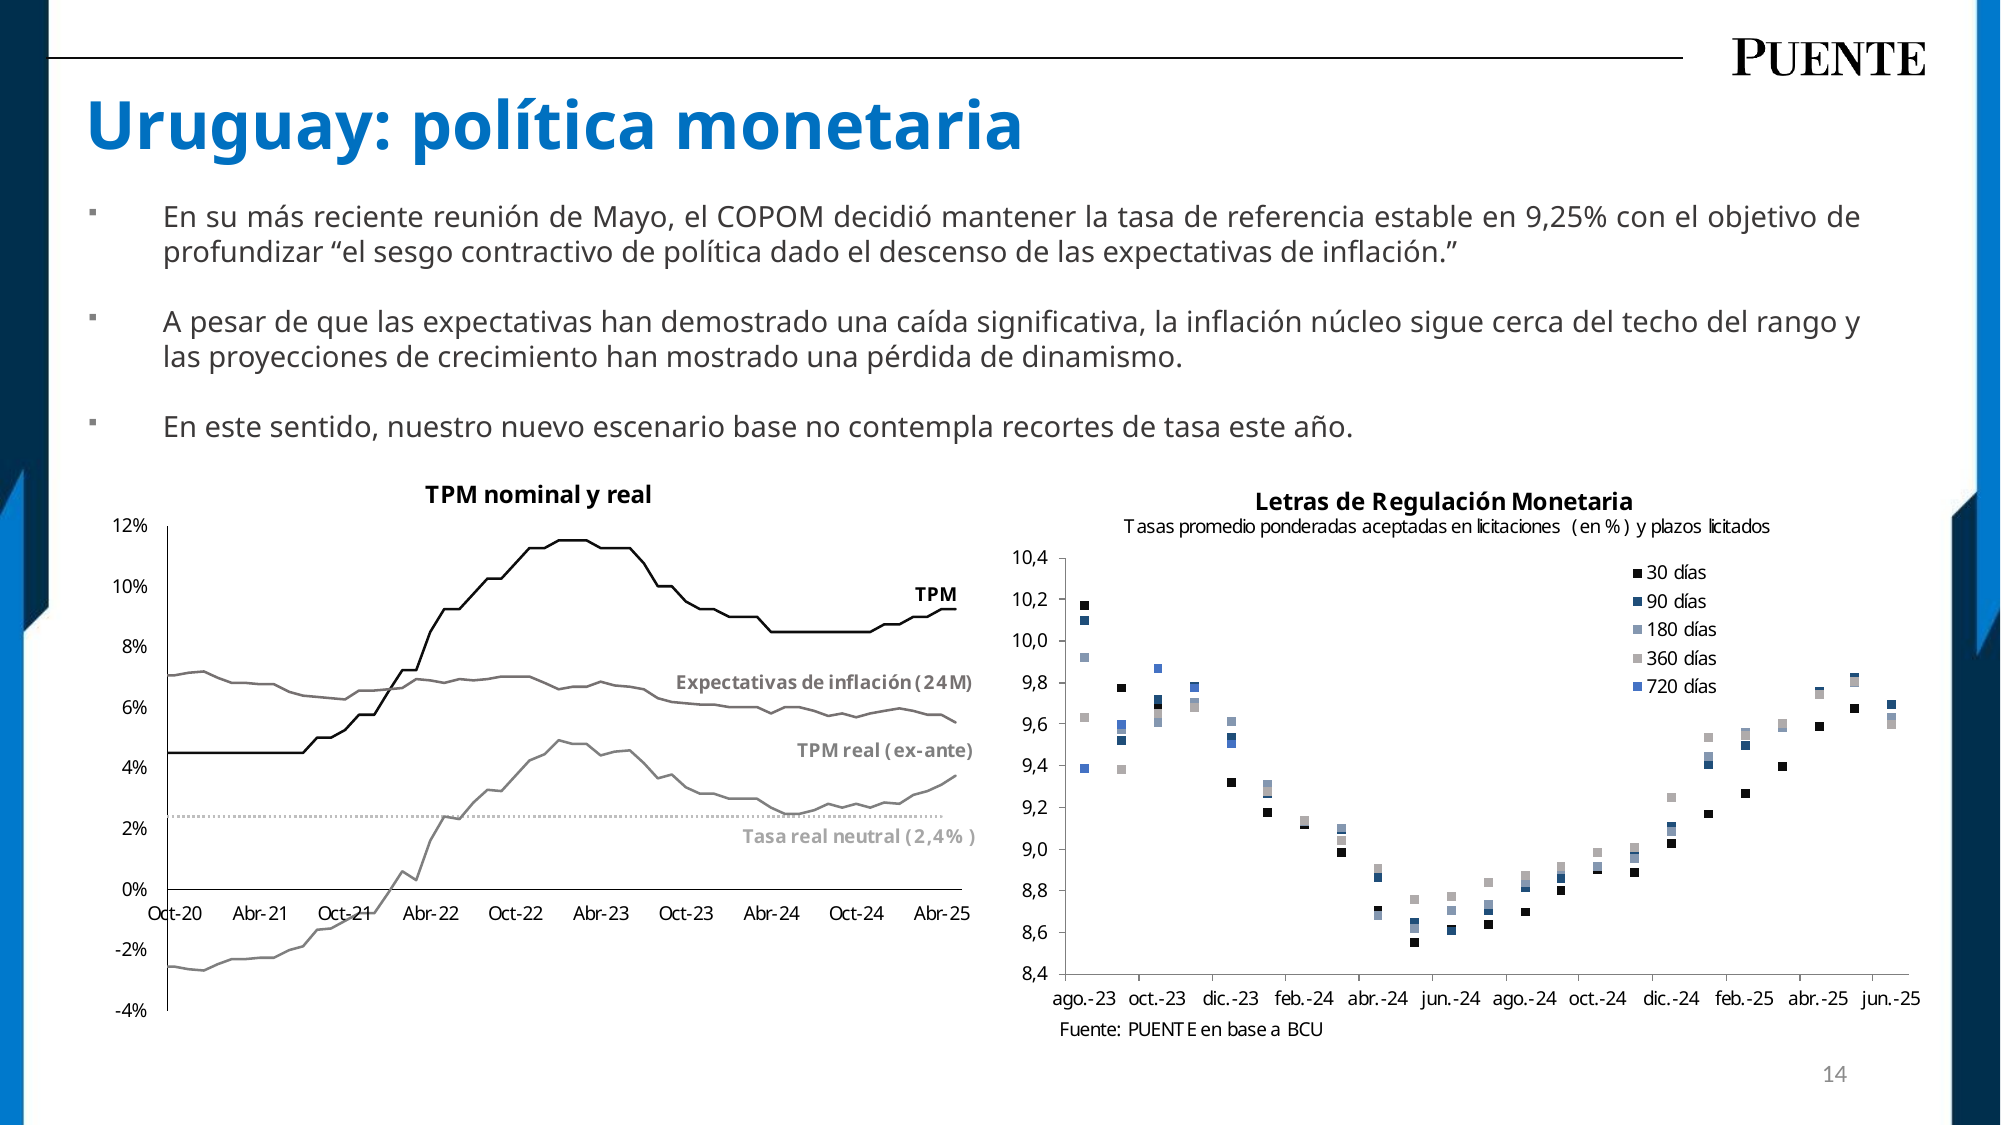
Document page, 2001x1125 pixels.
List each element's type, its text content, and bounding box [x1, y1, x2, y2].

picture [0, 0, 2001, 1125]
slide_number 14 [1412, 1057, 1863, 1103]
text_box Uruguay: política monetaria [83, 80, 1900, 163]
text_box En su más reciente reunión de Mayo, el COPOM decidió mantener la tasa de referencia estable en 9,25% con el objetivo de profundizar “el sesgo contractivo de política dado el descenso de las expectativas de inflación.” A pesar de que las expectativas han demostrado una caída significativa, la inflación núcleo sigue cerca del techo del rango y las proyecciones de crecimiento han mostrado una pérdida de dinamismo. En este sentido, nuestro nuevo escenario base no contempla recortes de tasa este año. [86, 196, 1863, 443]
